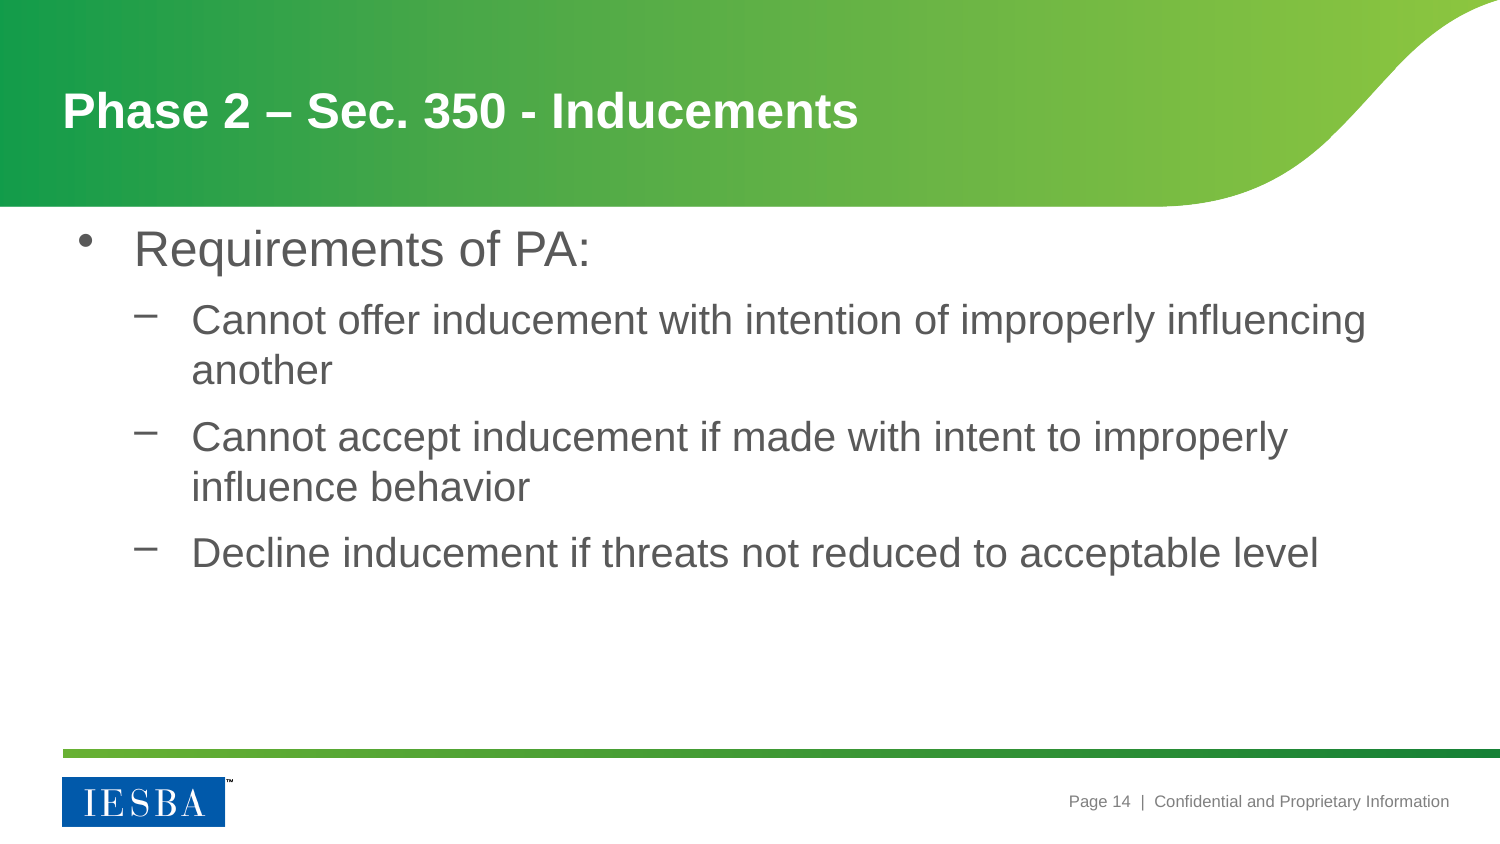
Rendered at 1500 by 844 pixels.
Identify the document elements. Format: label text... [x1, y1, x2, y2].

picture [0, 0, 1500, 207]
list Requirements of PA: Cannot offer inducement with intention of improperly influencing another Cannot accept inducement if made with intent to improperly influence behavior Decline inducement if threats not reduced to acceptable level [62, 209, 1450, 724]
picture [62, 777, 233, 827]
title Phase 2 – Sec. 350 - Inducements [62, 75, 1300, 142]
